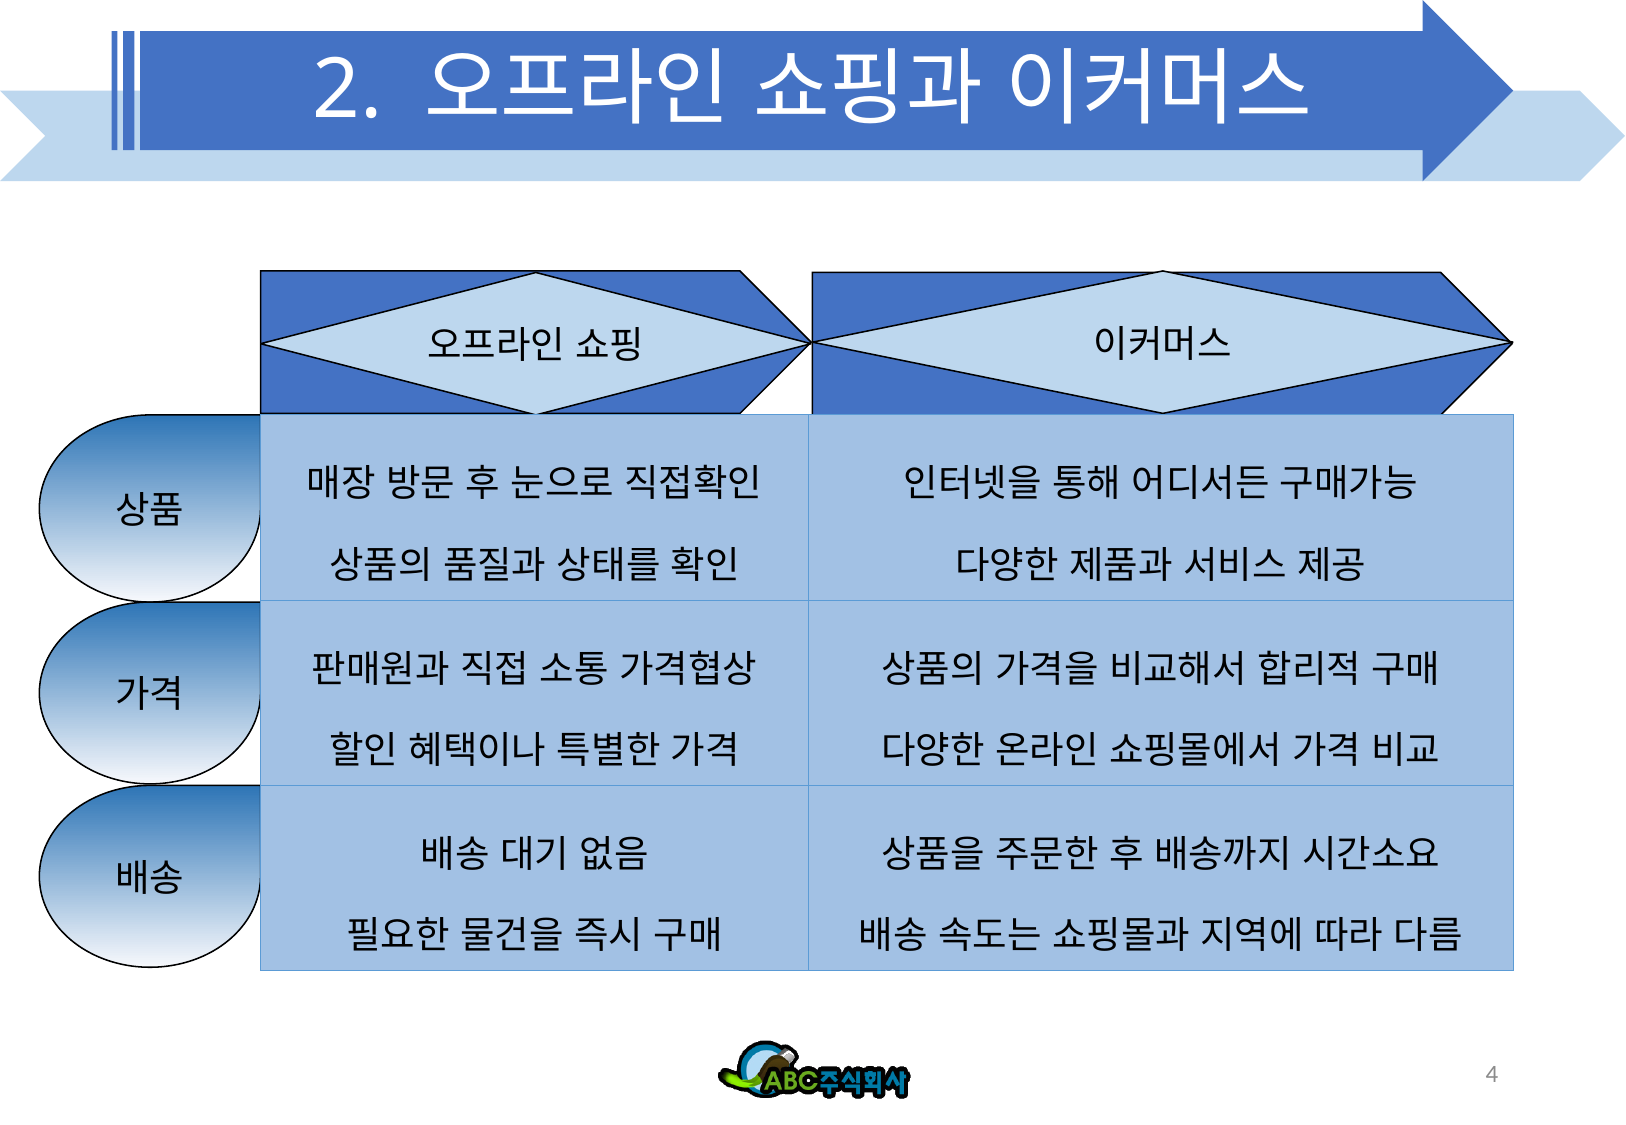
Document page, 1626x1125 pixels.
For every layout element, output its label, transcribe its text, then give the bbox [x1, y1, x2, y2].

title 2. 오프라인 쇼핑과 이커머스 [111, 0, 1514, 182]
slide_number 4 [1147, 1042, 1514, 1103]
text_box 배송 [38, 784, 260, 969]
text_box [1170, 344, 1514, 414]
text_box 오프라인 쇼핑 [260, 271, 811, 414]
table_cell 상품의 가격을 비교해서 합리적 구매 다양한 온라인 쇼핑몰에서 가격 비교 [809, 601, 1513, 785]
table_cell 판매원과 직접 소통 가격협상 할인 혜택이나 특별한 가격 [261, 601, 808, 785]
table_header 인터넷을 통해 어디서든 구매가능 다양한 제품과 서비스 제공 [809, 415, 1513, 600]
text_box [259, 269, 811, 415]
text_box 이커머스 [812, 269, 1514, 414]
picture [709, 1034, 916, 1103]
text_box 상품 [38, 413, 260, 602]
table_cell 배송 대기 없음 필요한 물건을 즉시 구매 [261, 786, 808, 970]
table_header 매장 방문 후 눈으로 직접확인 상품의 품질과 상태를 확인 [261, 415, 808, 600]
table_cell 상품을 주문한 후 배송까지 시간소요 배송 속도는 쇼핑몰과 지역에 따라 다름 [809, 786, 1513, 970]
text_box [1174, 271, 1510, 340]
text_box 가격 [38, 601, 260, 785]
text_box [811, 271, 1155, 414]
